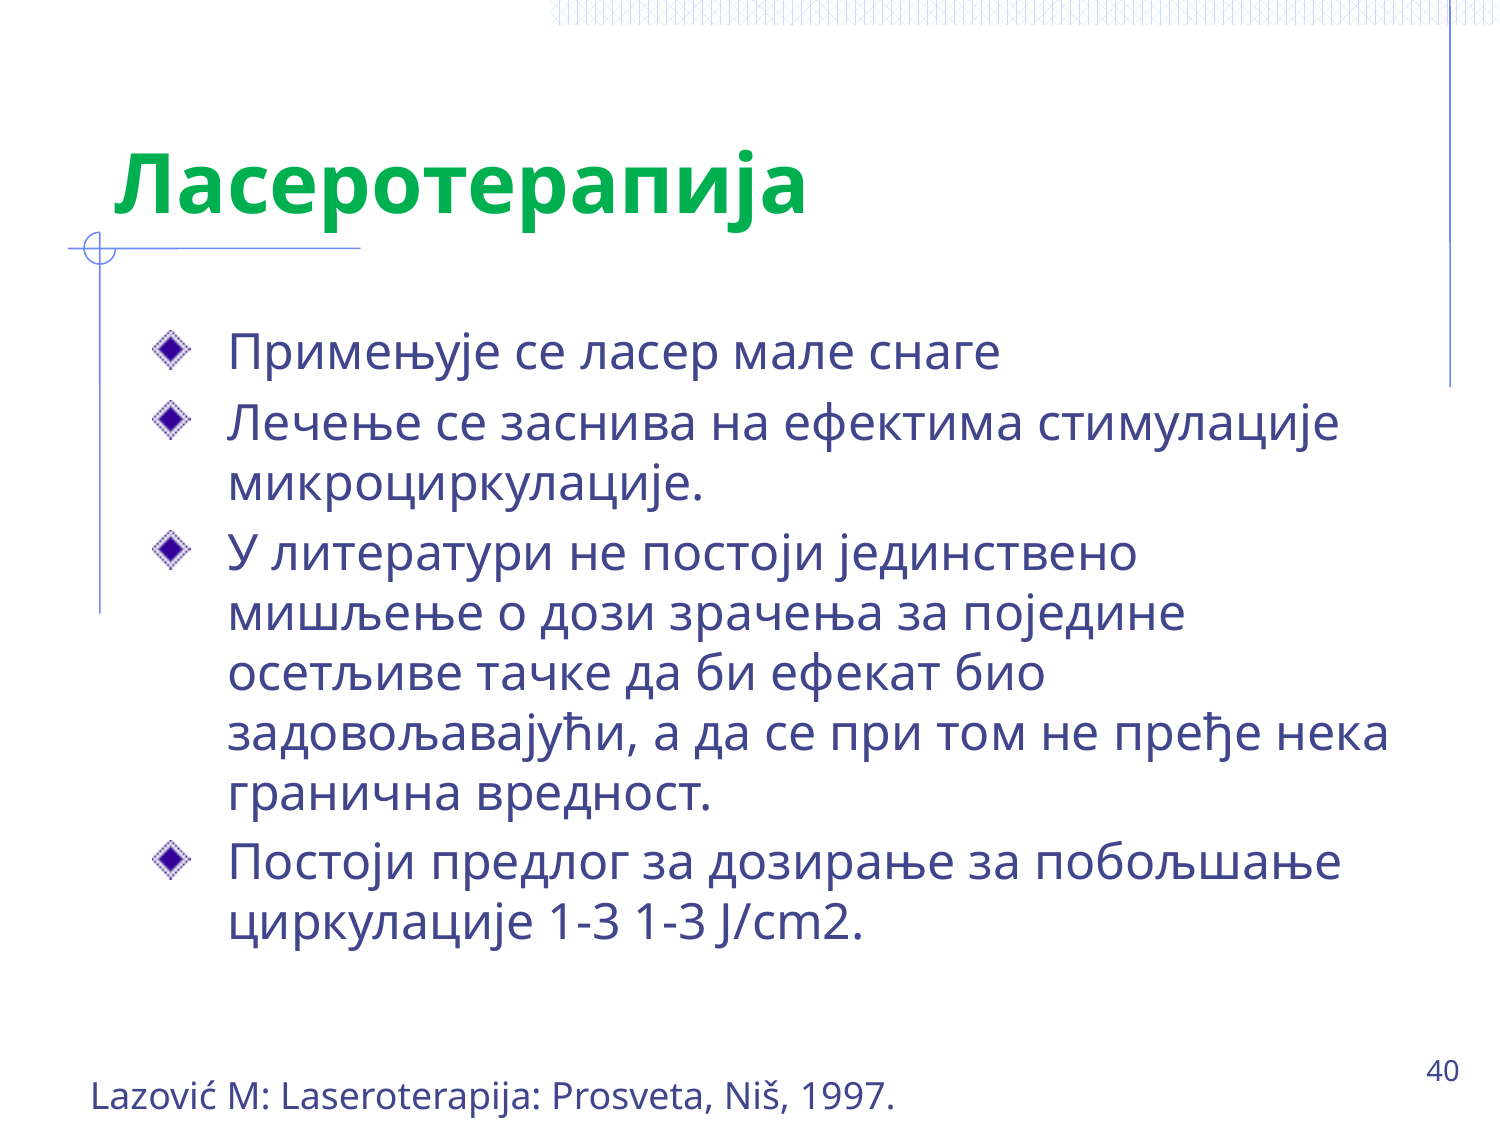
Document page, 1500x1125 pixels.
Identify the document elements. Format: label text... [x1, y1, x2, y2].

list Примењује се ласер мале снаге Лечење се заснива на ефектима стимулације микроциркулације. У литератури не постоји јединствено мишљење о дози зрачења за поједине осетљиве тачке да би ефекат био задовољавајући, а да се при том не пређе нека гранична вредност. Постоји предлог за дозирање за побољшање циркулације 1-3 1-3 J/cm2. [137, 312, 1413, 988]
text_box Lazović M: Laseroterapija: Prosveta, Niš, 1997. [75, 1064, 1388, 1124]
picture [152, 400, 191, 440]
title Ласеротерапија [99, 49, 1376, 238]
picture [152, 840, 191, 880]
slide_number 40 [1162, 1025, 1475, 1100]
picture [152, 530, 191, 570]
picture [152, 330, 191, 370]
